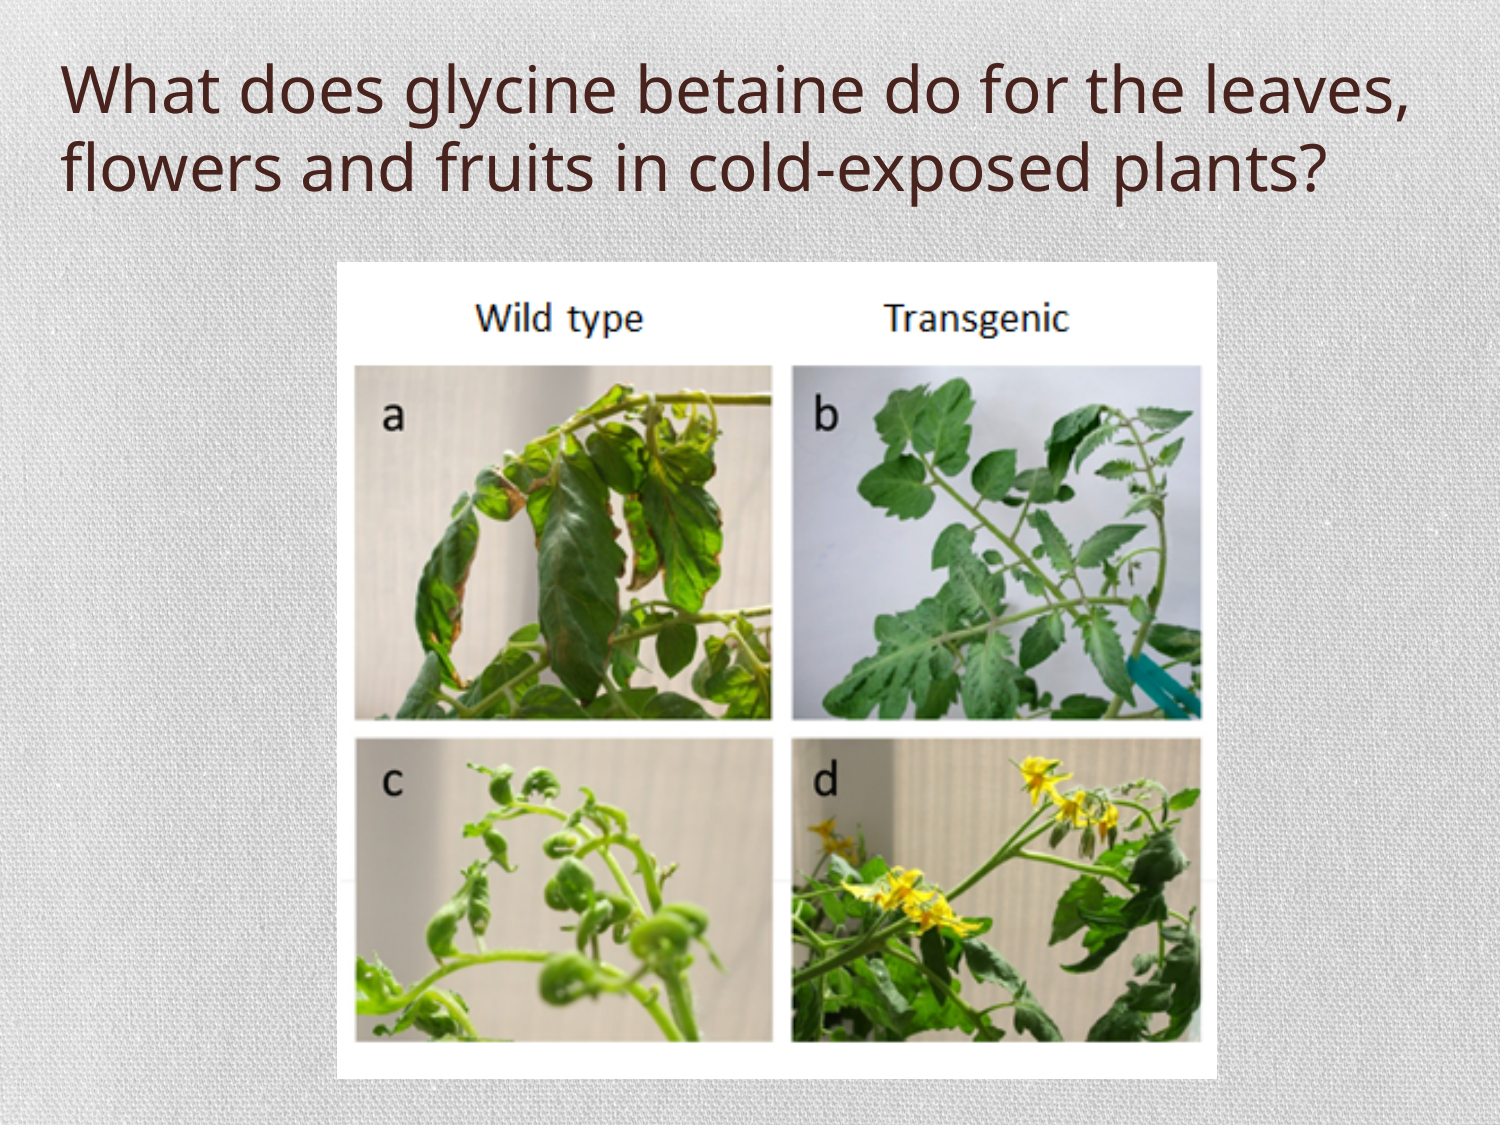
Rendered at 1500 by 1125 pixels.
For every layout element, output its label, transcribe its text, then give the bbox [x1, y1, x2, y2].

title What does glycine betaine do for the leaves, flowers and fruits in cold-exposed plants? [45, 37, 1455, 213]
picture [337, 262, 1217, 1079]
